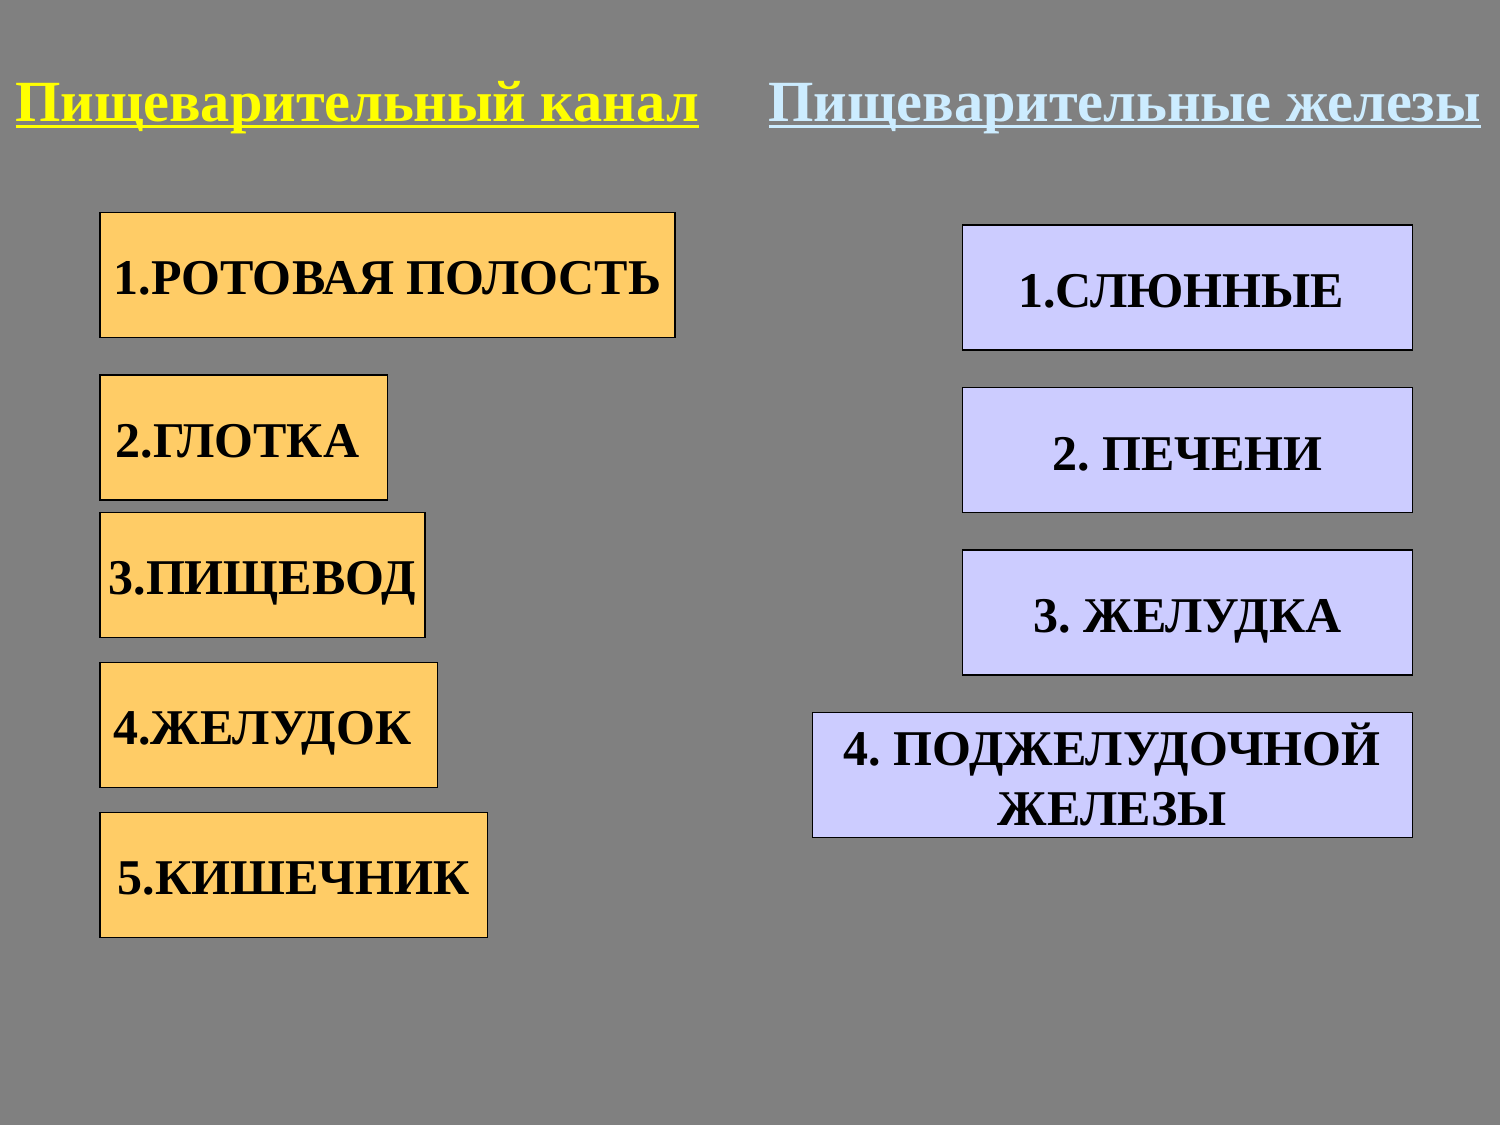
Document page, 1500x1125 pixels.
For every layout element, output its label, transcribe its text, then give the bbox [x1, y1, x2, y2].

text_box Пищеварительный канал [0, 55, 714, 141]
text_box 3.ПИЩЕВОД [99, 512, 425, 638]
text_box 1.РОТОВАЯ ПОЛОСТЬ [99, 212, 675, 338]
text_box 3. ЖЕЛУДКА [962, 549, 1413, 675]
text_box 5.КИШЕЧНИК [99, 812, 488, 938]
text_box 2.ГЛОТКА [99, 375, 388, 500]
text_box 2. ПЕЧЕНИ [962, 387, 1413, 513]
text_box Пищеварительные железы [753, 55, 1496, 141]
text_box 4. ПОДЖЕЛУДОЧНОЙ ЖЕЛЕЗЫ [812, 712, 1413, 838]
text_box 4.ЖЕЛУДОК [99, 662, 438, 788]
text_box 1.СЛЮННЫЕ [962, 224, 1413, 350]
